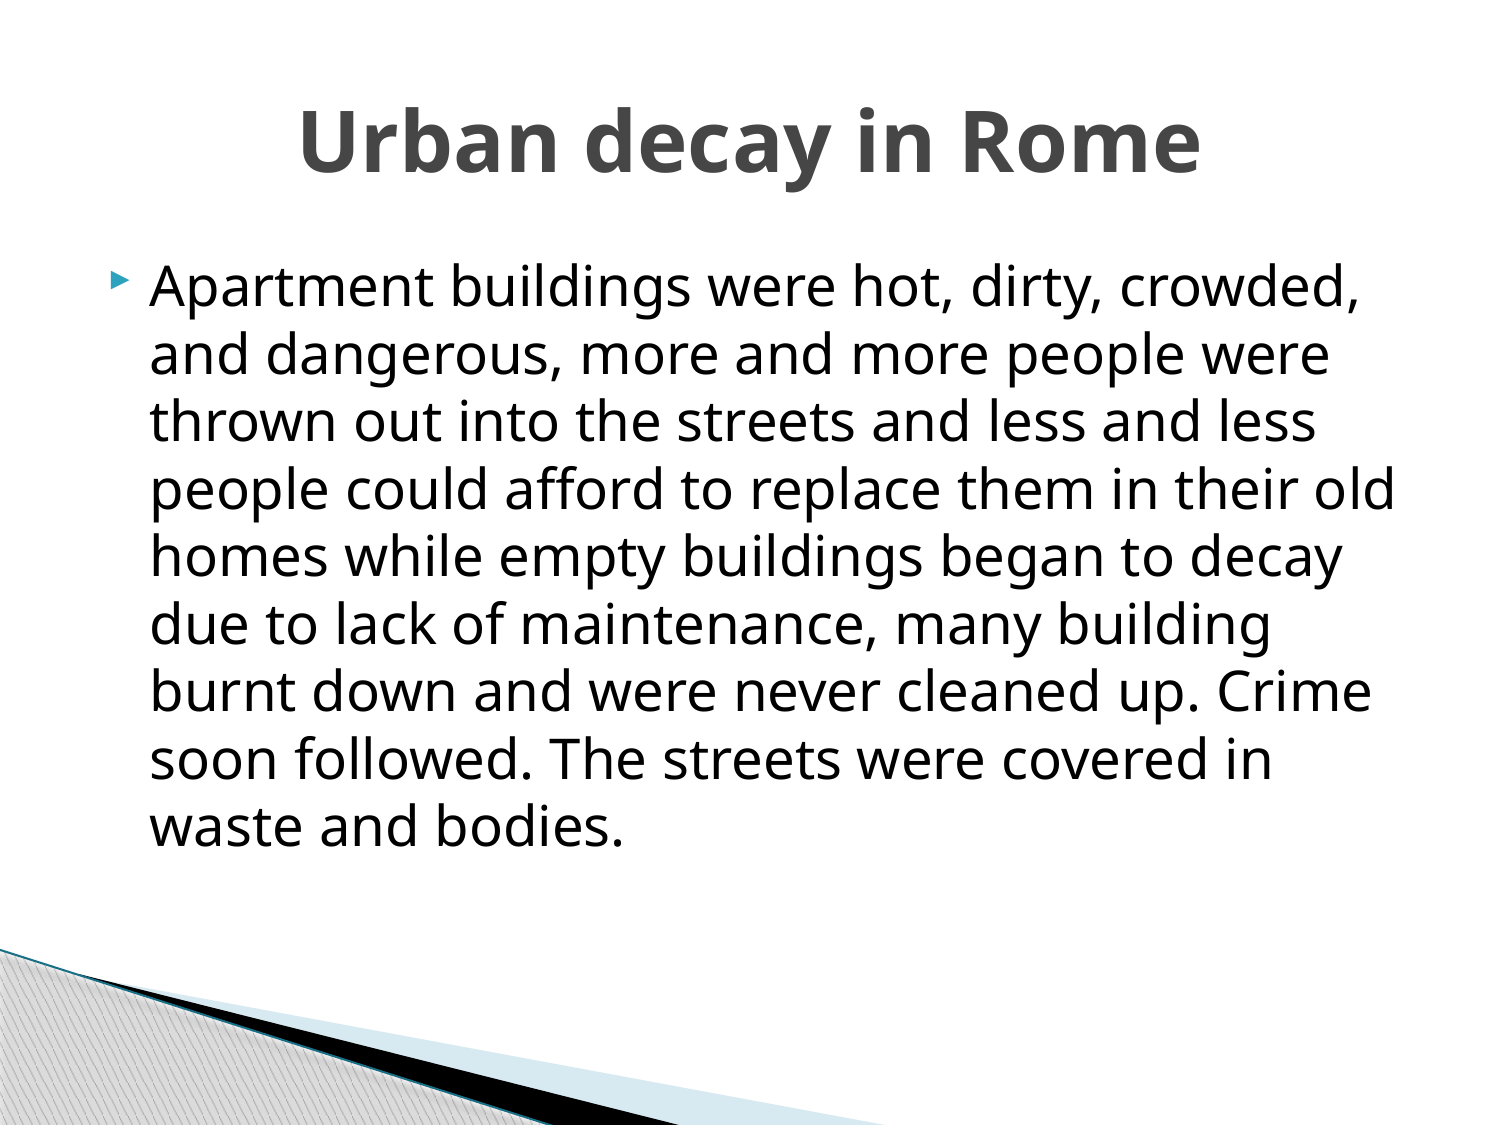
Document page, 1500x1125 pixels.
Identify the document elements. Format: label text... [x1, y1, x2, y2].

title Urban decay in Rome [75, 45, 1425, 233]
list Apartment buildings were hot, dirty, crowded, and dangerous, more and more people were thrown out into the streets and less and less people could afford to replace them in their old homes while empty buildings began to decay due to lack of maintenance, many building burnt down and were never cleaned up. Crime soon followed. The streets were covered in waste and bodies. [75, 243, 1425, 986]
